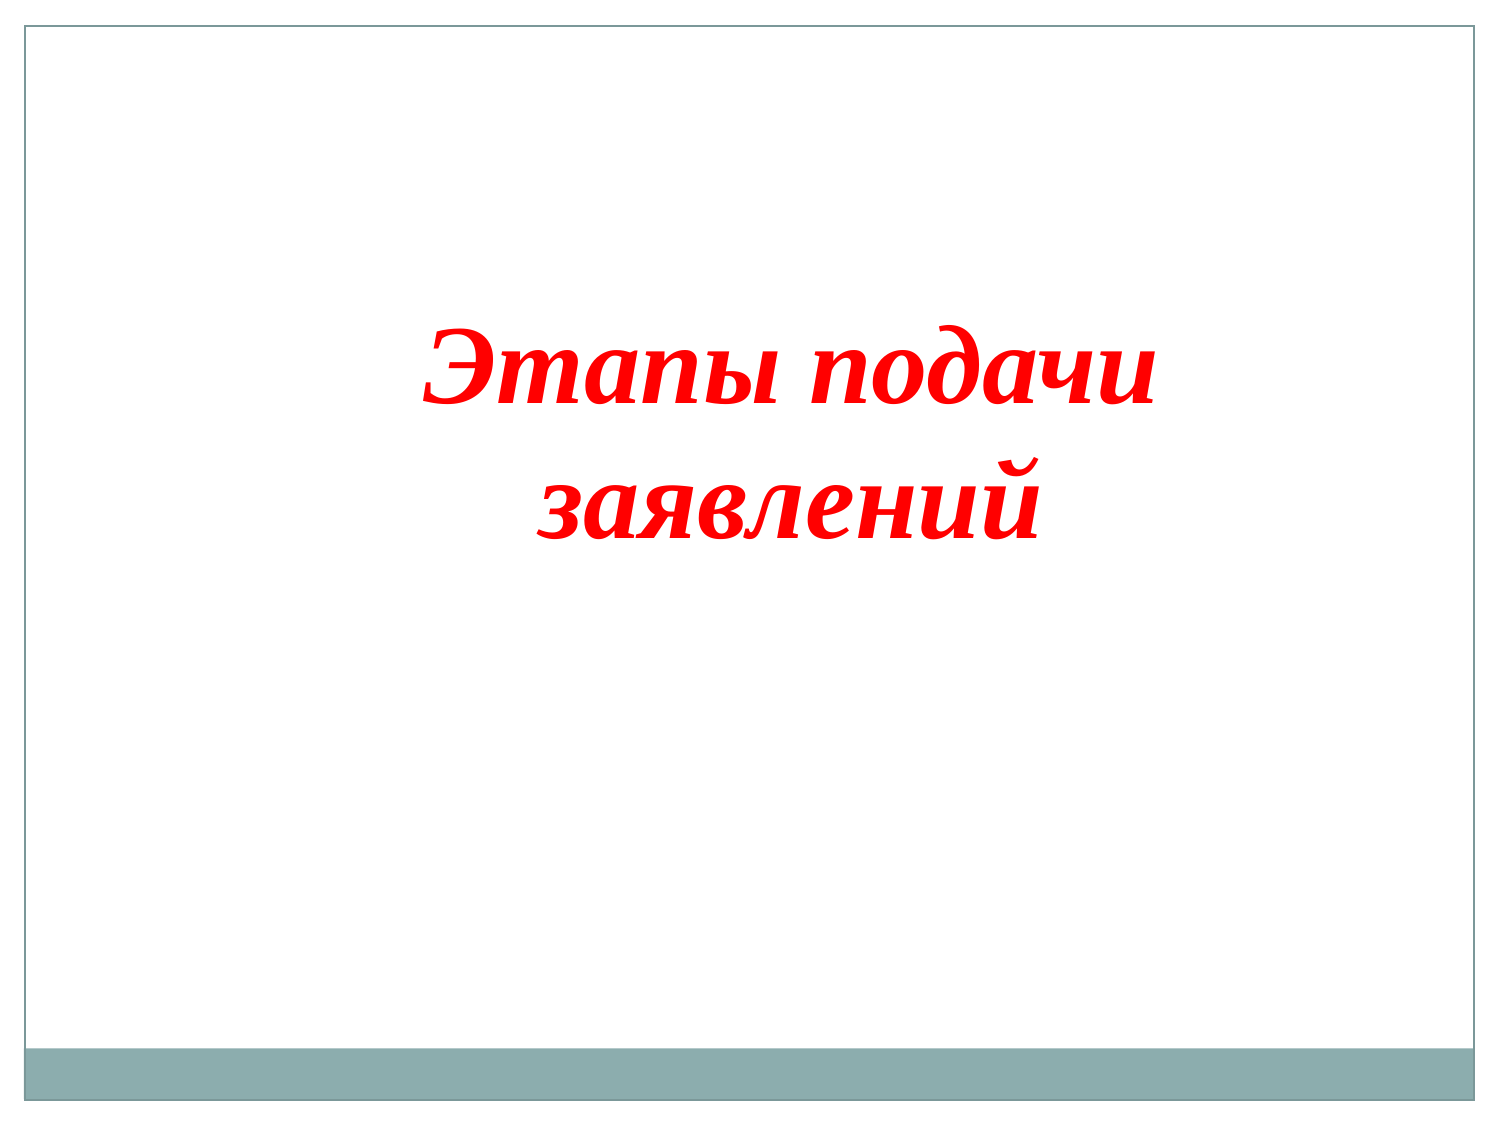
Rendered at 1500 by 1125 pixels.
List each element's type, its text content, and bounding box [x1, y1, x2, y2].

text_box Этапы подачи заявлений [242, 148, 1341, 569]
